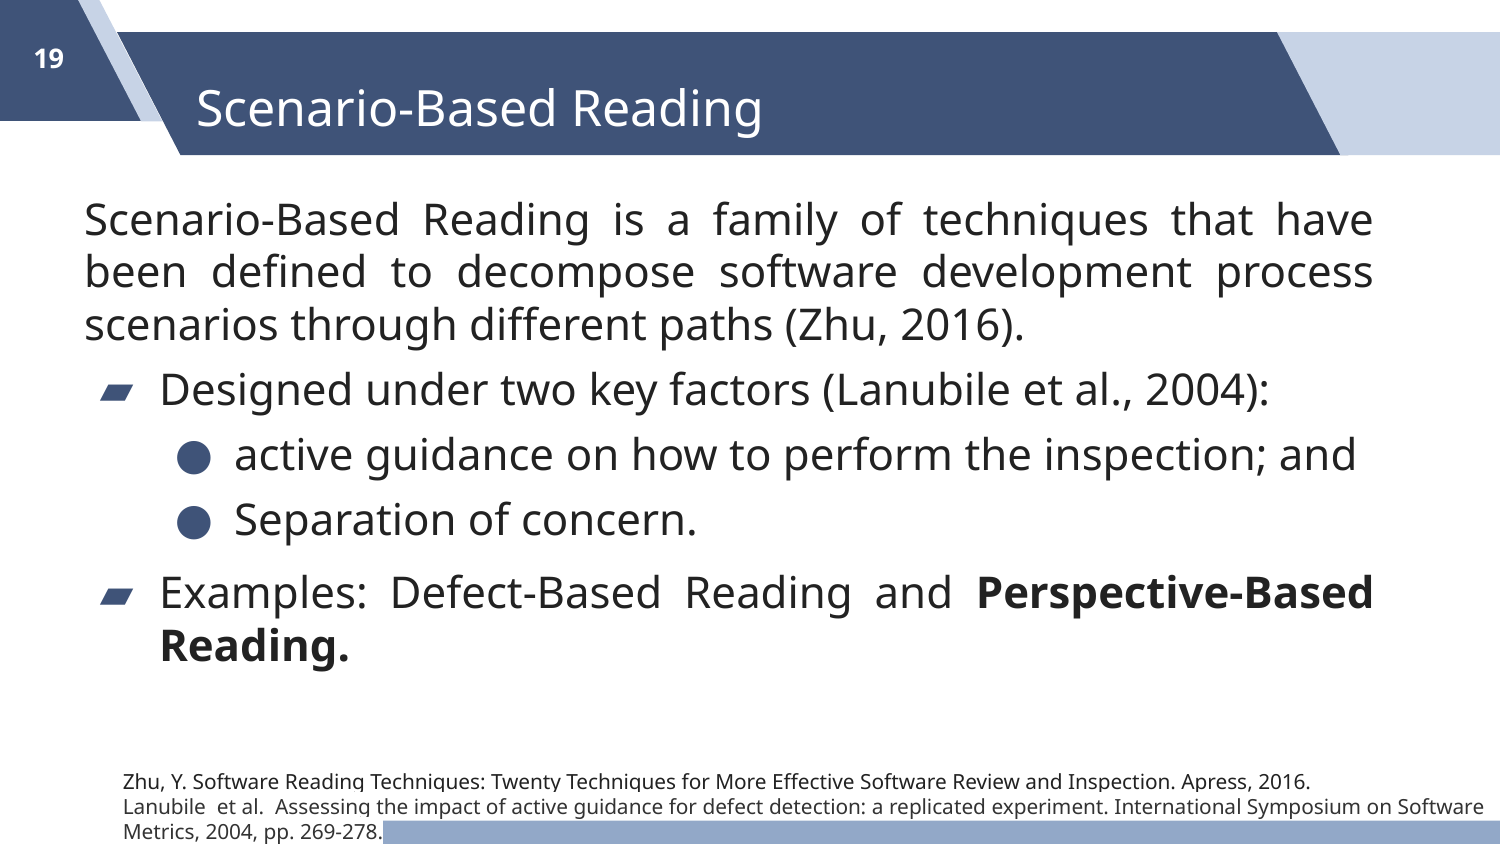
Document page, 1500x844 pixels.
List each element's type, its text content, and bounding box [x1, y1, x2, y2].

text_box Zhu, Y. Software Reading Techniques: Twenty Techniques for More Effective Software Review and Inspection. Apress, 2016. Lanubile et al. Assessing the impact of active guidance for defect detection: a replicated experiment. International Symposium on Software Metrics, 2004, pp. 269-278. [107, 753, 1500, 833]
title Scenario-Based Reading [181, 45, 1285, 169]
list Scenario-Based Reading is a family of techniques that have been defined to decompose software development process scenarios through different paths (Zhu, 2016). Designed under two key factors (Lanubile et al., 2004): active guidance on how to perform the inspection; and Separation of concern. Examples: Defect-Based Reading and Perspective-Based Reading. [69, 176, 1390, 737]
slide_number ‹#› [0, 0, 98, 121]
